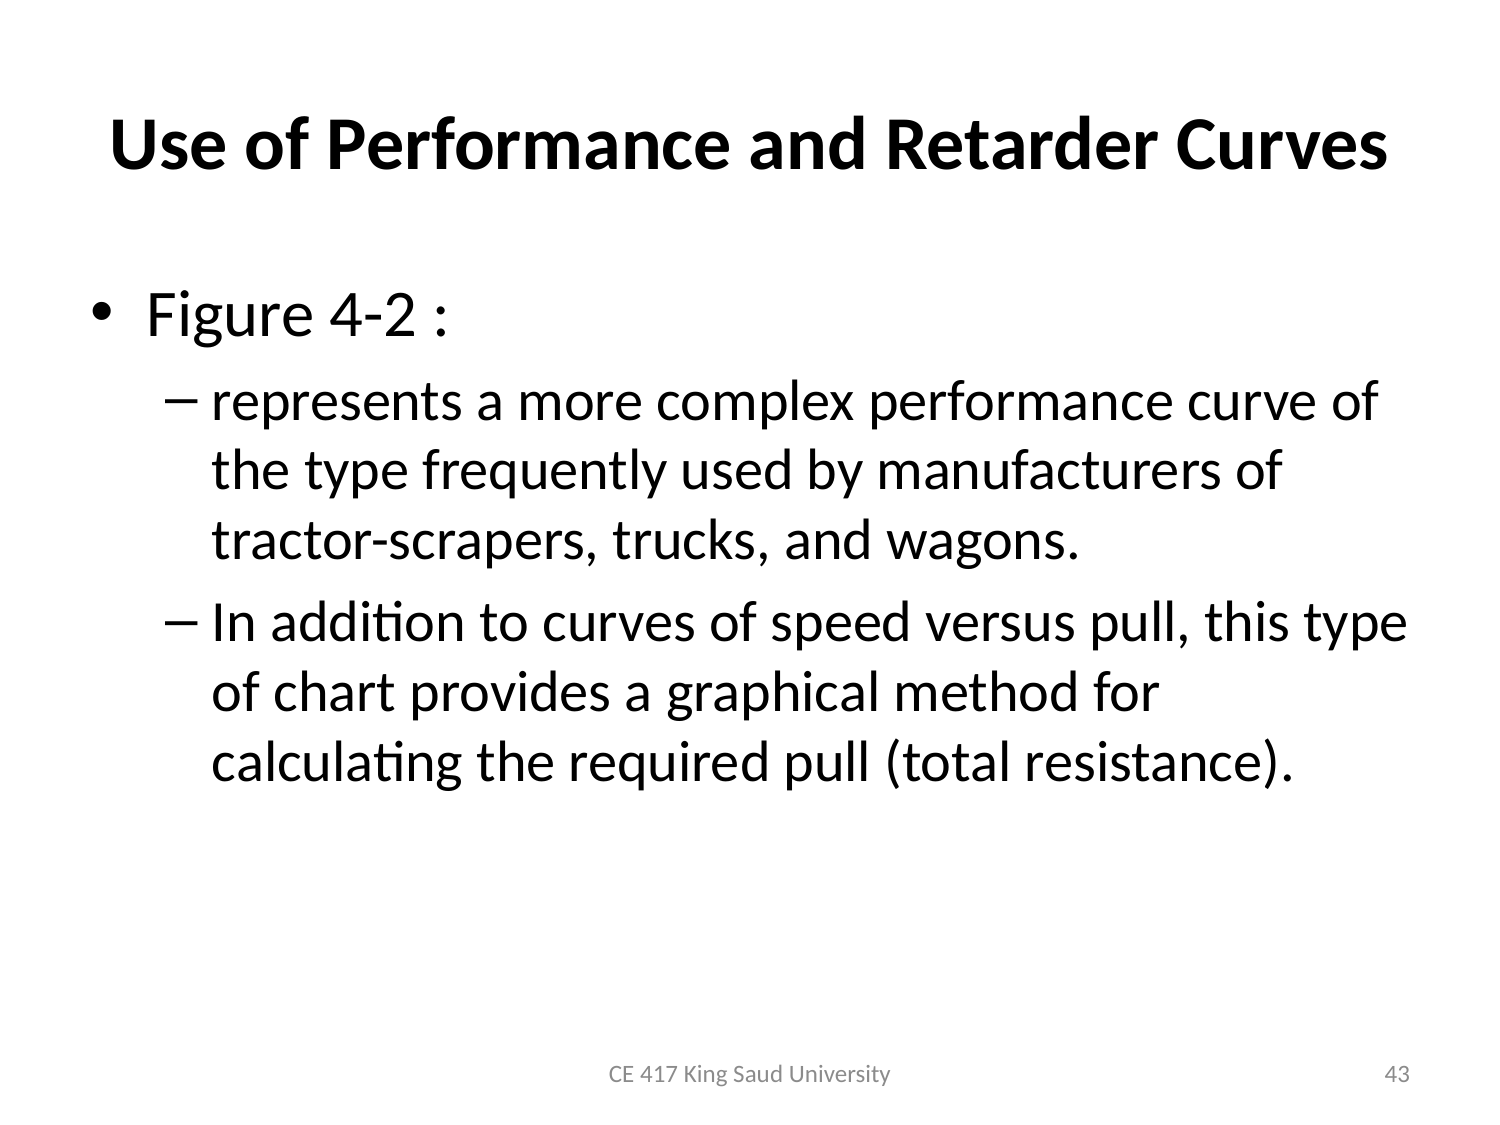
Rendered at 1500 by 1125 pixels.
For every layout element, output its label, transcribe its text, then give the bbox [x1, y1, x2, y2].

list Figure 4-2 : represents a more complex performance curve of the type frequently used by manufacturers of tractor-scrapers, trucks, and wagons. In addition to curves of speed versus pull, this type of chart provides a graphical method for calculating the required pull (total resistance). [75, 262, 1425, 1005]
slide_number 43 [1074, 1042, 1425, 1103]
title Use of Performance and Retarder Curves [75, 45, 1425, 233]
footer CE 417 King Saud University [512, 1042, 988, 1103]
